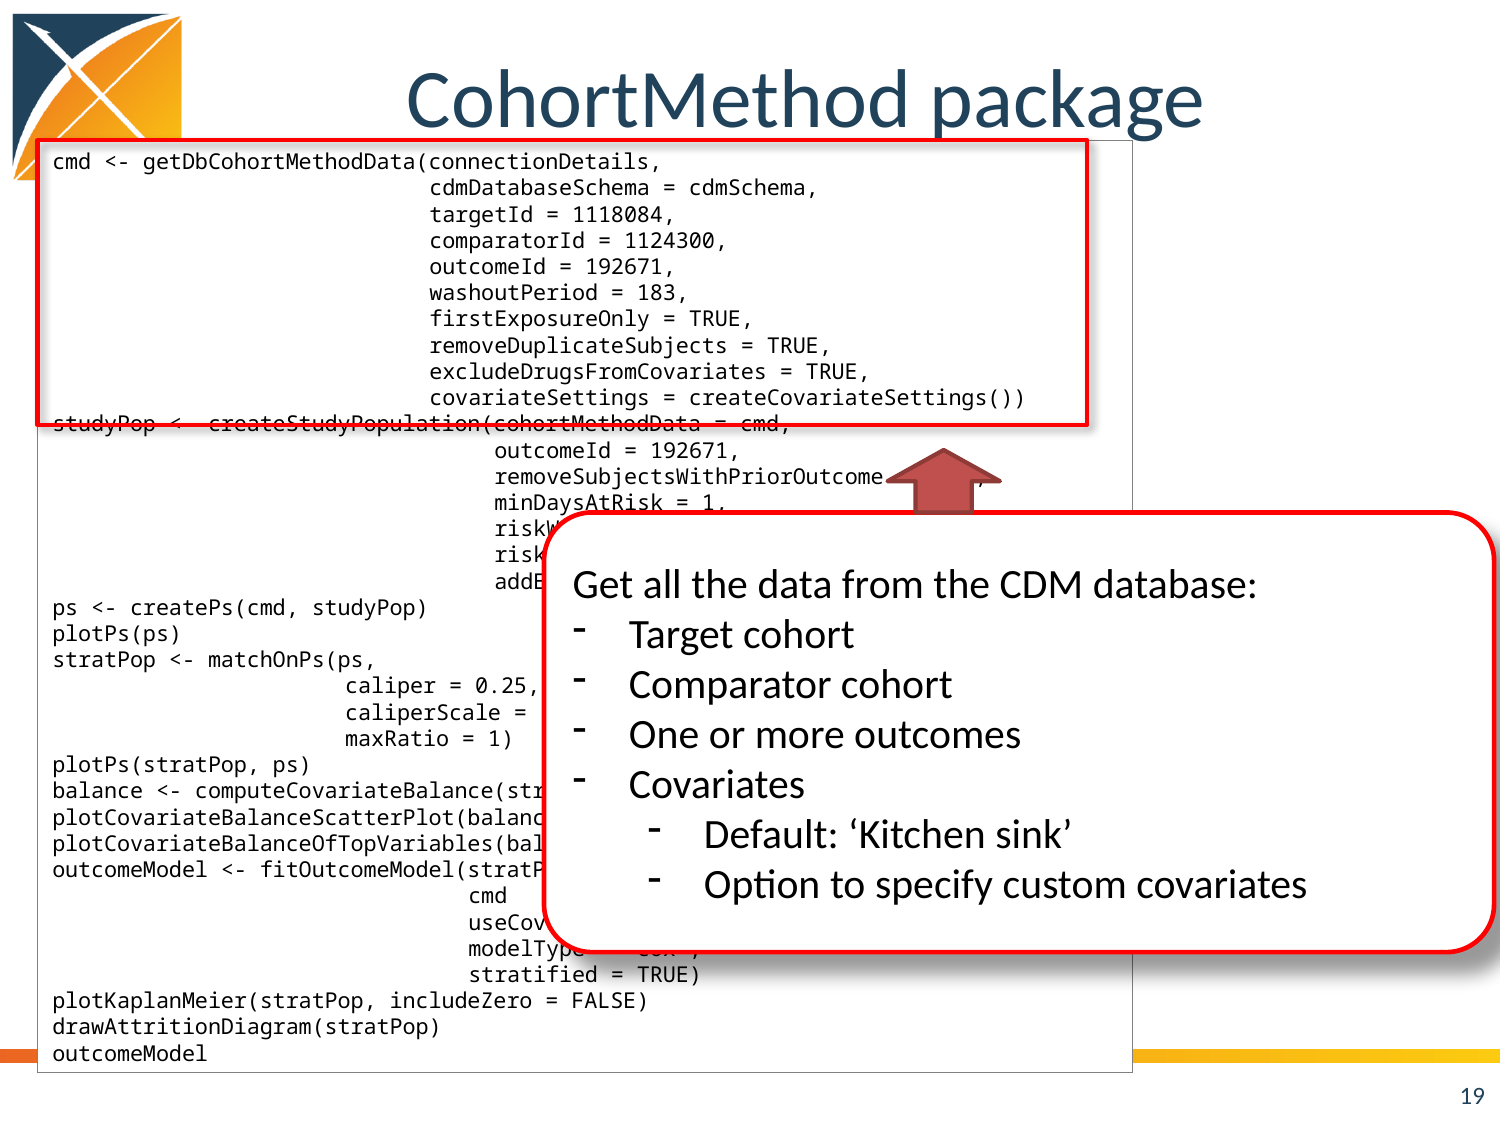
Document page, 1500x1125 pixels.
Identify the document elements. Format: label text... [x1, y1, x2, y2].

picture [0, 0, 206, 200]
text_box Get all the data from the CDM database: Target cohort Comparator cohort One or more outcomes Covariates Default: ‘Kitchen sink’ Option to specify custom covariates [541, 510, 1497, 955]
title CohortMethod package [187, 24, 1425, 163]
text_box [885, 448, 1003, 515]
text_box [35, 138, 1089, 427]
text_box cmd <- getDbCohortMethodData(connectionDetails, cdmDatabaseSchema = cdmSchema, targetId = 1118084, comparatorId = 1124300, outcomeId = 192671, washoutPeriod = 183, firstExposureOnly = TRUE, removeDuplicateSubjects = TRUE, excludeDrugsFromCovariates = TRUE, covariateSettings = createCovariateSettings()) studyPop <- createStudyPopulation(cohortMethodData = cmd, outcomeId = 192671, removeSubjectsWithPriorOutcome = TRUE, minDaysAtRisk = 1, riskWindowStart = 0, riskWindowEnd = 30, addExposureDaysToEnd = TRUE) ps <- createPs(cmd, studyPop) plotPs(ps) stratPop <- matchOnPs(ps, caliper = 0.25, caliperScale = "standardized", maxRatio = 1) plotPs(stratPop, ps) balance <- computeCovariateBalance(strata, cmd) plotCovariateBalanceScatterPlot(balance) plotCovariateBalanceOfTopVariables(balance) outcomeModel <- fitOutcomeModel(stratPop, cmd useCovariates = TRUE, modelType = "cox", stratified = TRUE) plotKaplanMeier(stratPop, includeZero = FALSE) drawAttritionDiagram(stratPop) outcomeModel [37, 140, 1133, 1073]
slide_number 19 [1149, 1065, 1500, 1125]
